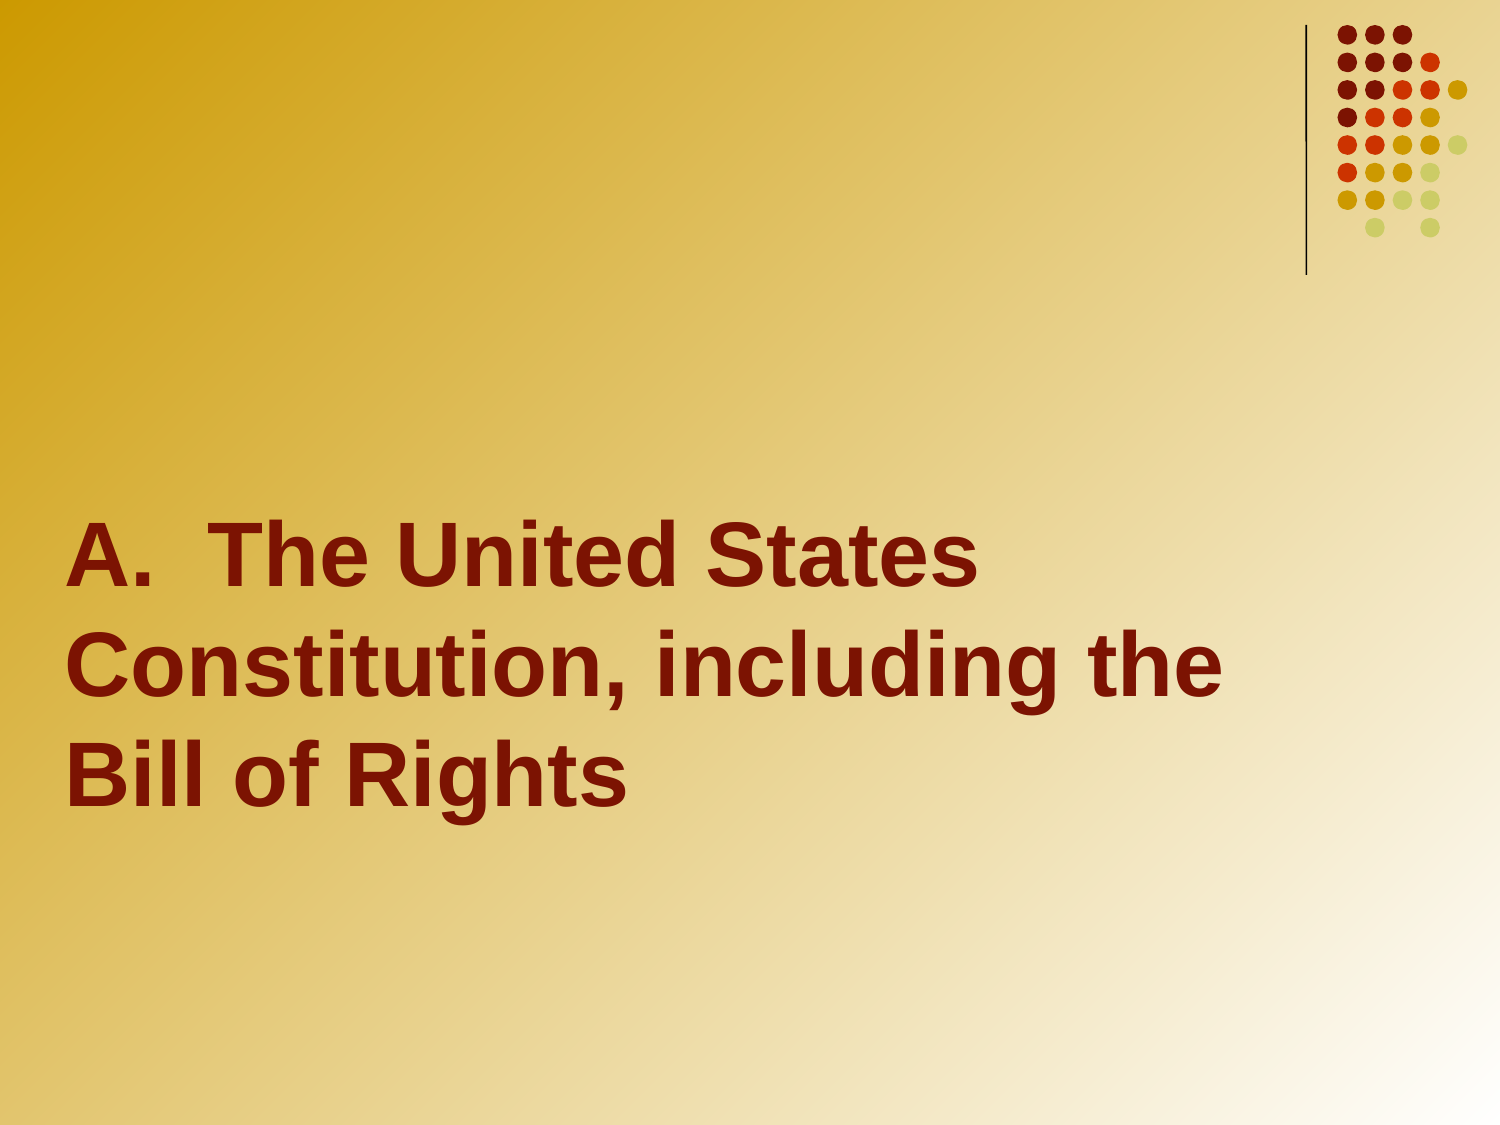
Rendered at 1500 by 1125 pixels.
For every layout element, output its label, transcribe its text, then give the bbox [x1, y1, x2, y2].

text_box A. The United States Constitution, including the Bill of Rights [50, 487, 1363, 833]
